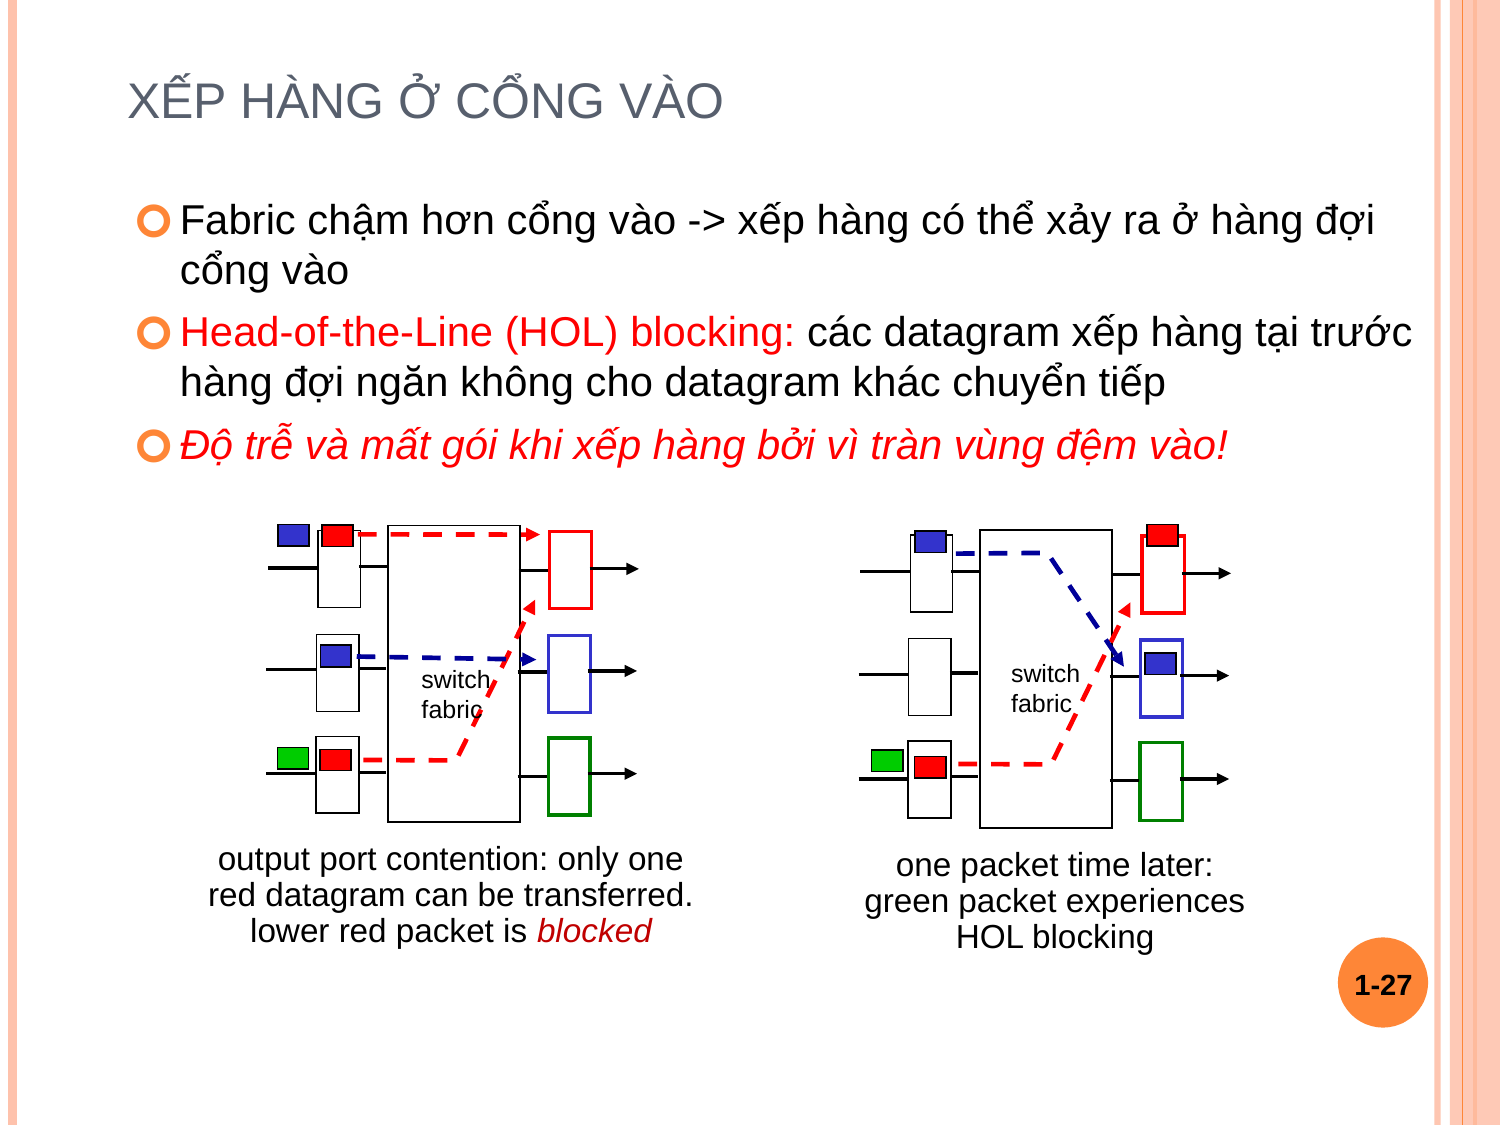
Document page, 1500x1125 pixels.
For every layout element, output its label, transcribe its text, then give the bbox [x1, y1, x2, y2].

slide_number 1-‹#› [1333, 940, 1434, 1026]
list Fabric chậm hơn cổng vào -> xếp hàng có thể xảy ra ở hàng đợi cổng vào Head-of-the-Line (HOL) blocking: các datagram xếp hàng tại trước hàng đợi ngăn không cho datagram khác chuyển tiếp Độ trễ và mất gói khi xếp hàng bởi vì tràn vùng đệm vào! [120, 184, 1449, 680]
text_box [176, 524, 1276, 965]
title Xếp hàng ở cổng vào [112, 60, 1388, 136]
